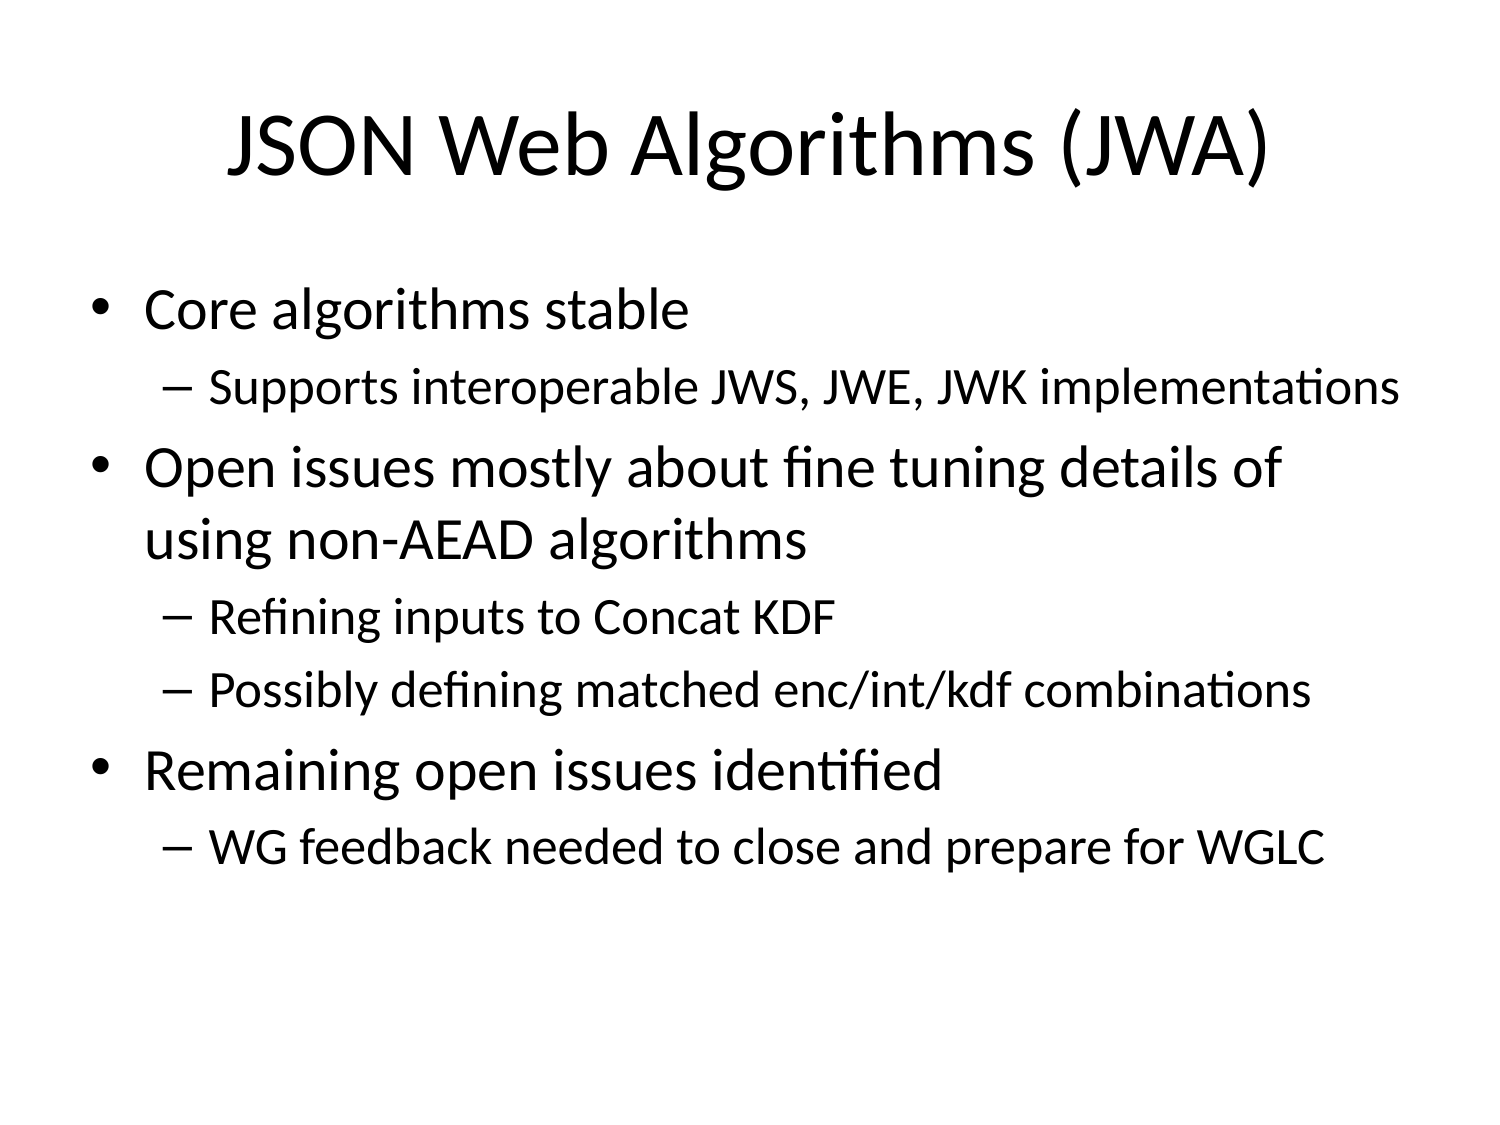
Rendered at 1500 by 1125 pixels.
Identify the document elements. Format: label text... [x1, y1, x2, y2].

list Core algorithms stable Supports interoperable JWS, JWE, JWK implementations Open issues mostly about fine tuning details of using non-AEAD algorithms Refining inputs to Concat KDF Possibly defining matched enc/int/kdf combinations Remaining open issues identified WG feedback needed to close and prepare for WGLC [75, 262, 1425, 1005]
title JSON Web Algorithms (JWA) [75, 45, 1425, 233]
